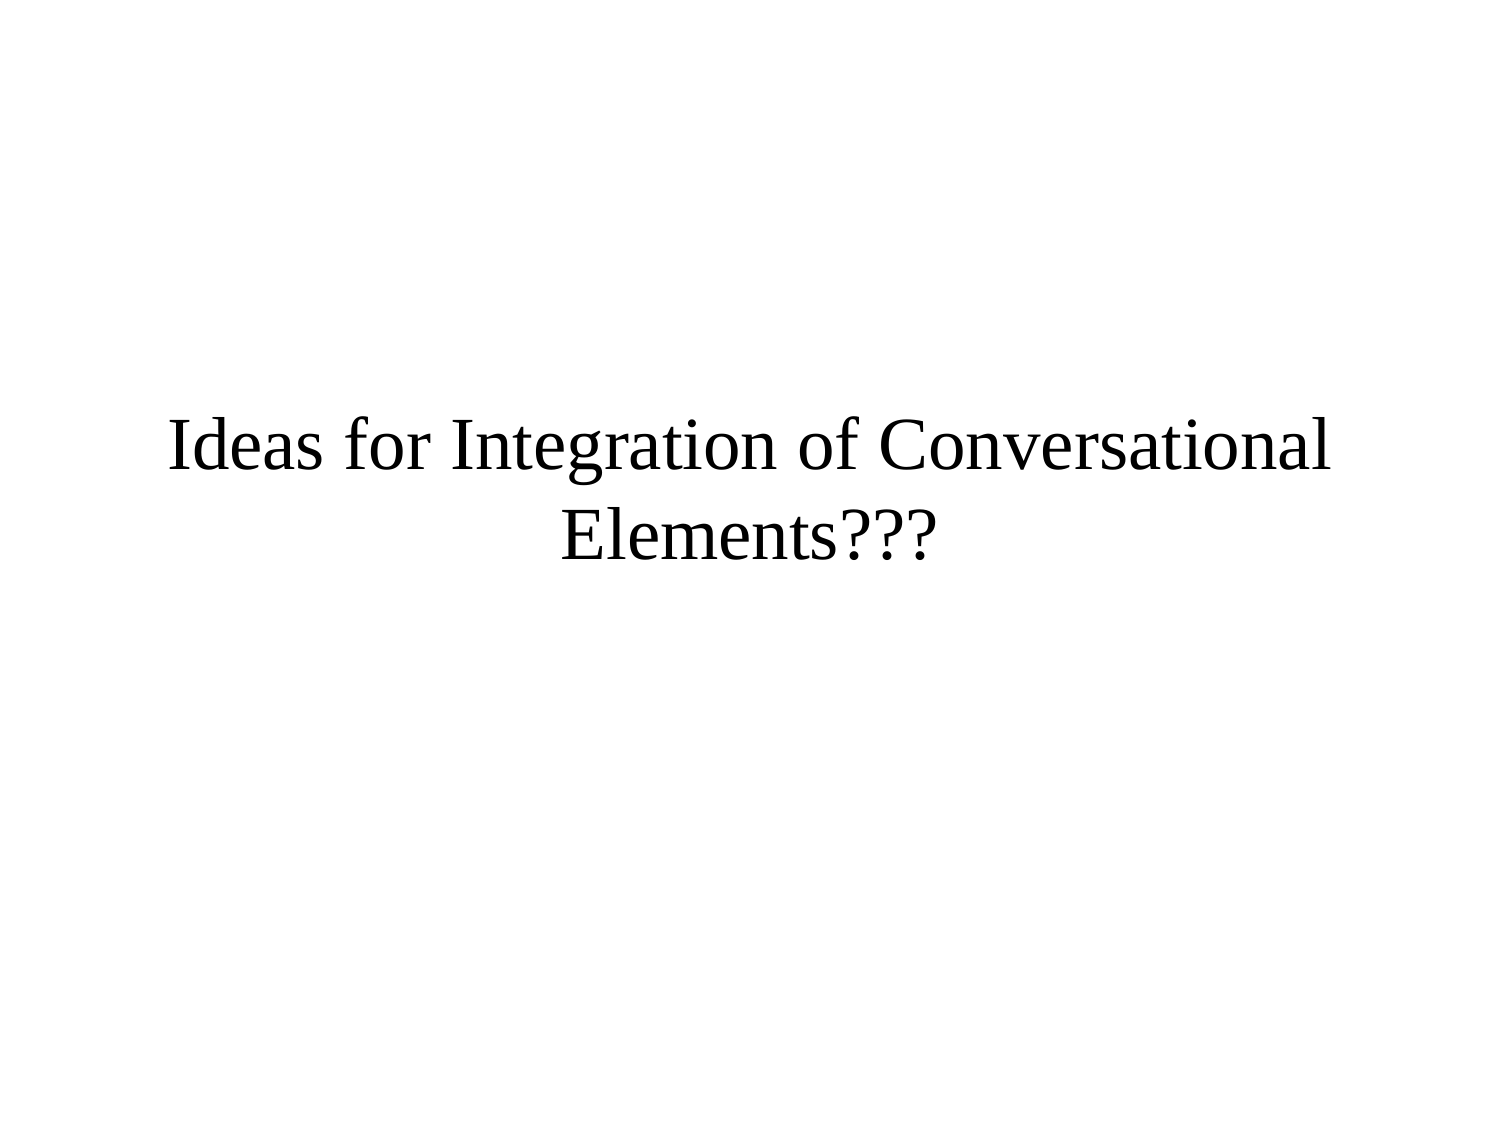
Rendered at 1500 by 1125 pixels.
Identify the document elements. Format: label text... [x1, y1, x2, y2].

text_box Ideas for Integration of Conversational Elements??? [87, 387, 1413, 583]
